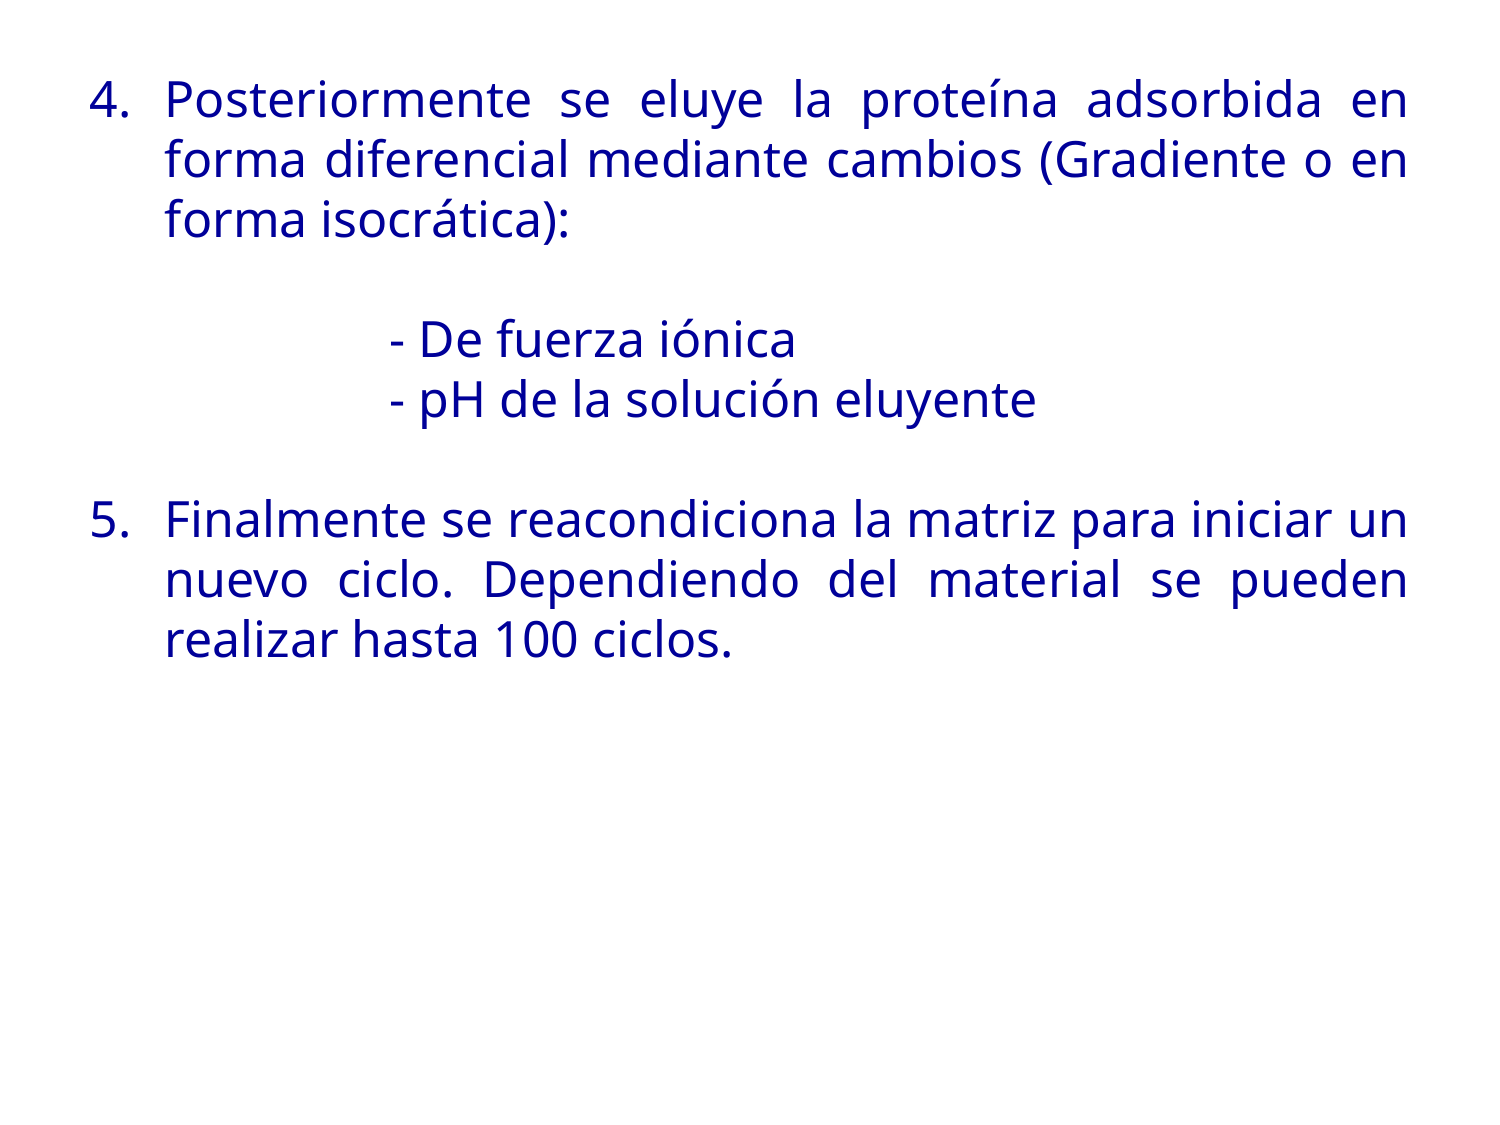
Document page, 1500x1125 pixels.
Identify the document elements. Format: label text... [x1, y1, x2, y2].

text_box Posteriormente se eluye la proteína adsorbida en forma diferencial mediante cambios (Gradiente o en forma isocrática): - De fuerza iónica - pH de la solución eluyente 5. Finalmente se reacondiciona la matriz para iniciar un nuevo ciclo. Dependiendo del material se pueden realizar hasta 100 ciclos. [74, 0, 1425, 400]
